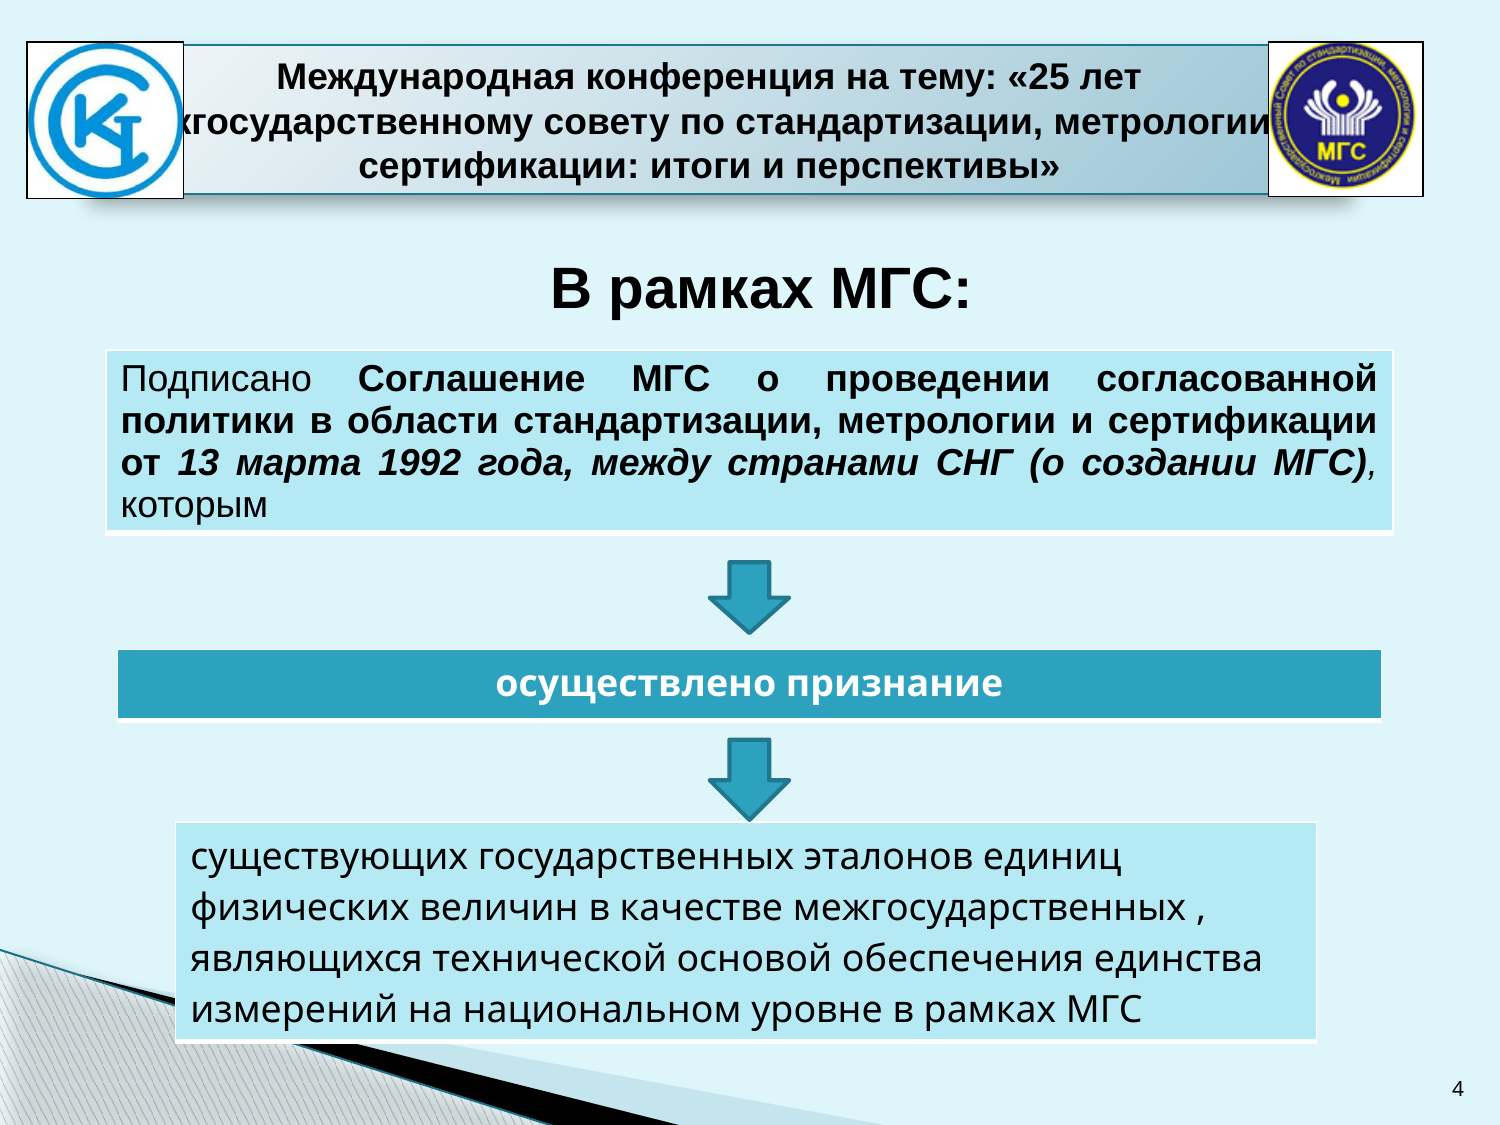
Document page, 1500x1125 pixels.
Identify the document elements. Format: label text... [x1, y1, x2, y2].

picture [1268, 42, 1423, 197]
text_box [707, 737, 792, 823]
picture [27, 42, 184, 198]
list В рамках МГС: [75, 243, 1431, 1000]
text_box Международная конференция на тему: «25 лет Межгосударственному совету по стандартизации, метрологии и сертификации: итоги и перспективы» [184, 44, 1268, 195]
picture [115, 130, 184, 198]
table_header существующих государственных эталонов единиц физических величин в качестве межгосударственных , являющихся технической основой обеспечения единства измерений на национальном уровне в рамках МГС [176, 823, 1316, 1039]
slide_number 4 [1418, 1051, 1479, 1112]
table_header осуществлено признание [118, 650, 1381, 718]
table_header Подписано Соглашение МГС о проведении согласованной политики в области стандартизации, метрологии и сертификации от 13 марта 1992 года, между странами СНГ (о создании МГС), которым [107, 351, 1392, 530]
text_box [707, 560, 792, 635]
